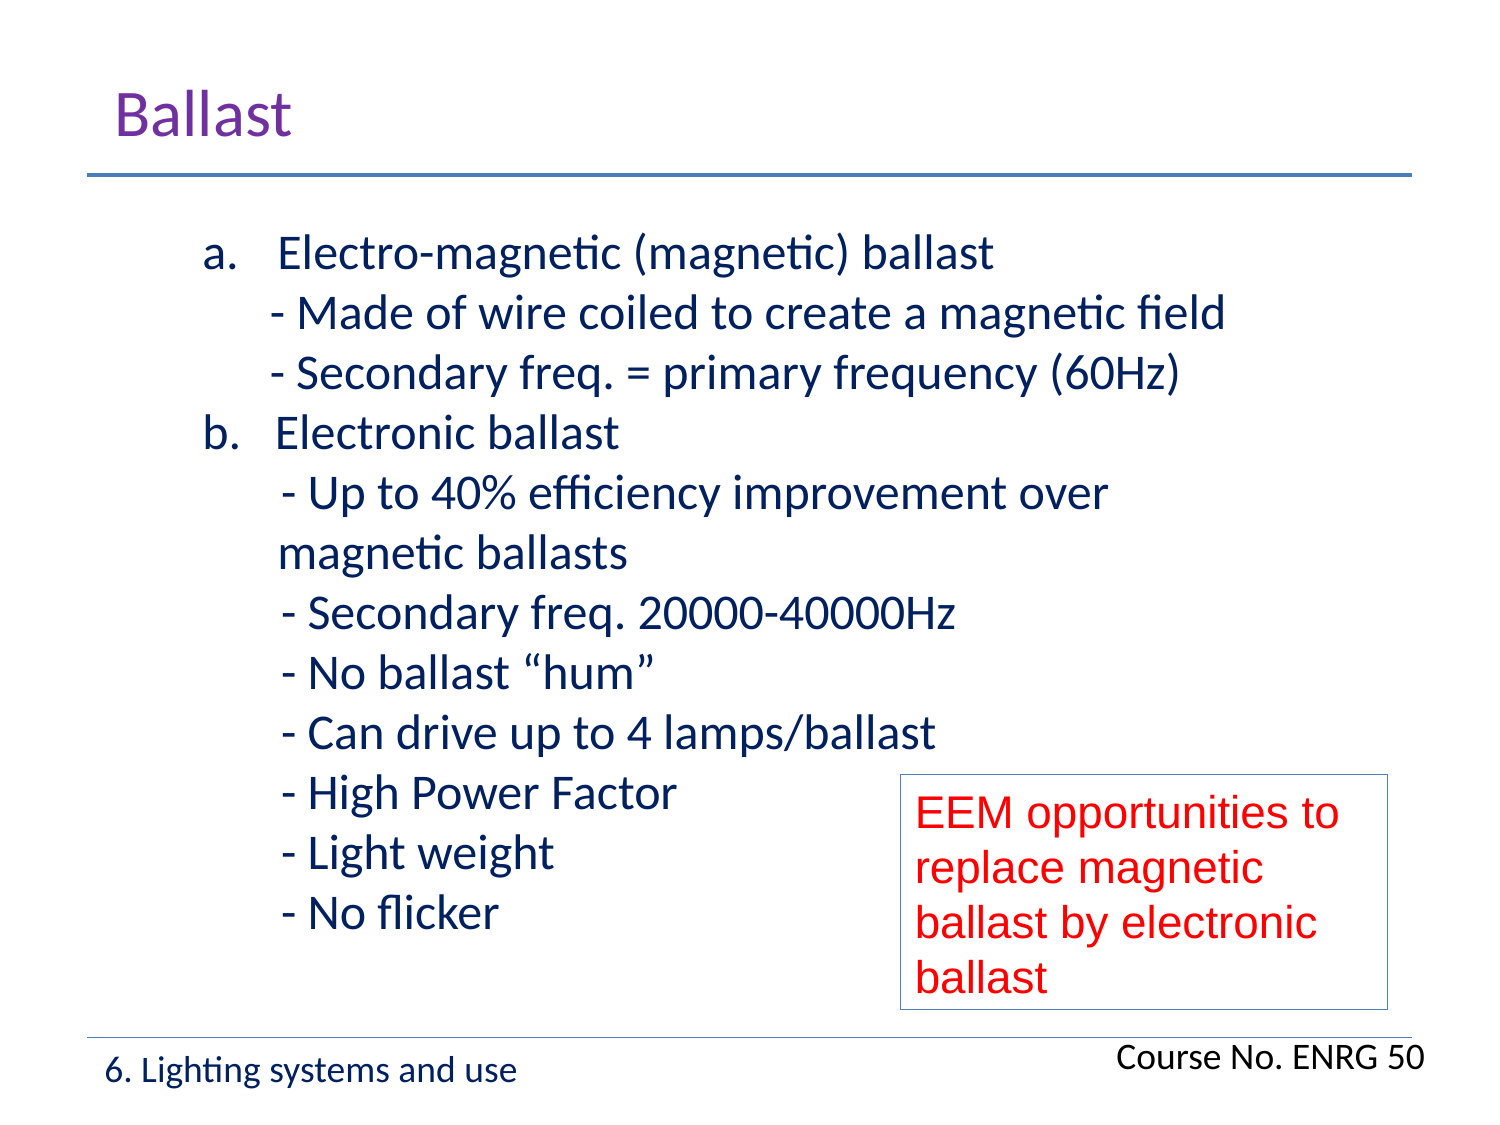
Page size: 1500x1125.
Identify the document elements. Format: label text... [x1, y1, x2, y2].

text_box 6. Lighting systems and use [89, 1045, 534, 1098]
text_box Ballast [99, 62, 838, 158]
text_box Course No. ENRG 50 [1101, 1024, 1441, 1085]
text_box Electro-magnetic (magnetic) ballast - Made of wire coiled to create a magnetic field - Secondary freq. = primary frequency (60Hz) b. Electronic ballast - Up to 40% efficiency improvement over magnetic ballasts - Secondary freq. 20000-40000Hz - No ballast “hum” - Can drive up to 4 lamps/ballast - High Power Factor - Light weight - No flicker [37, 212, 1288, 948]
text_box EEM opportunities to replace magnetic ballast by electronic ballast [900, 774, 1388, 1010]
